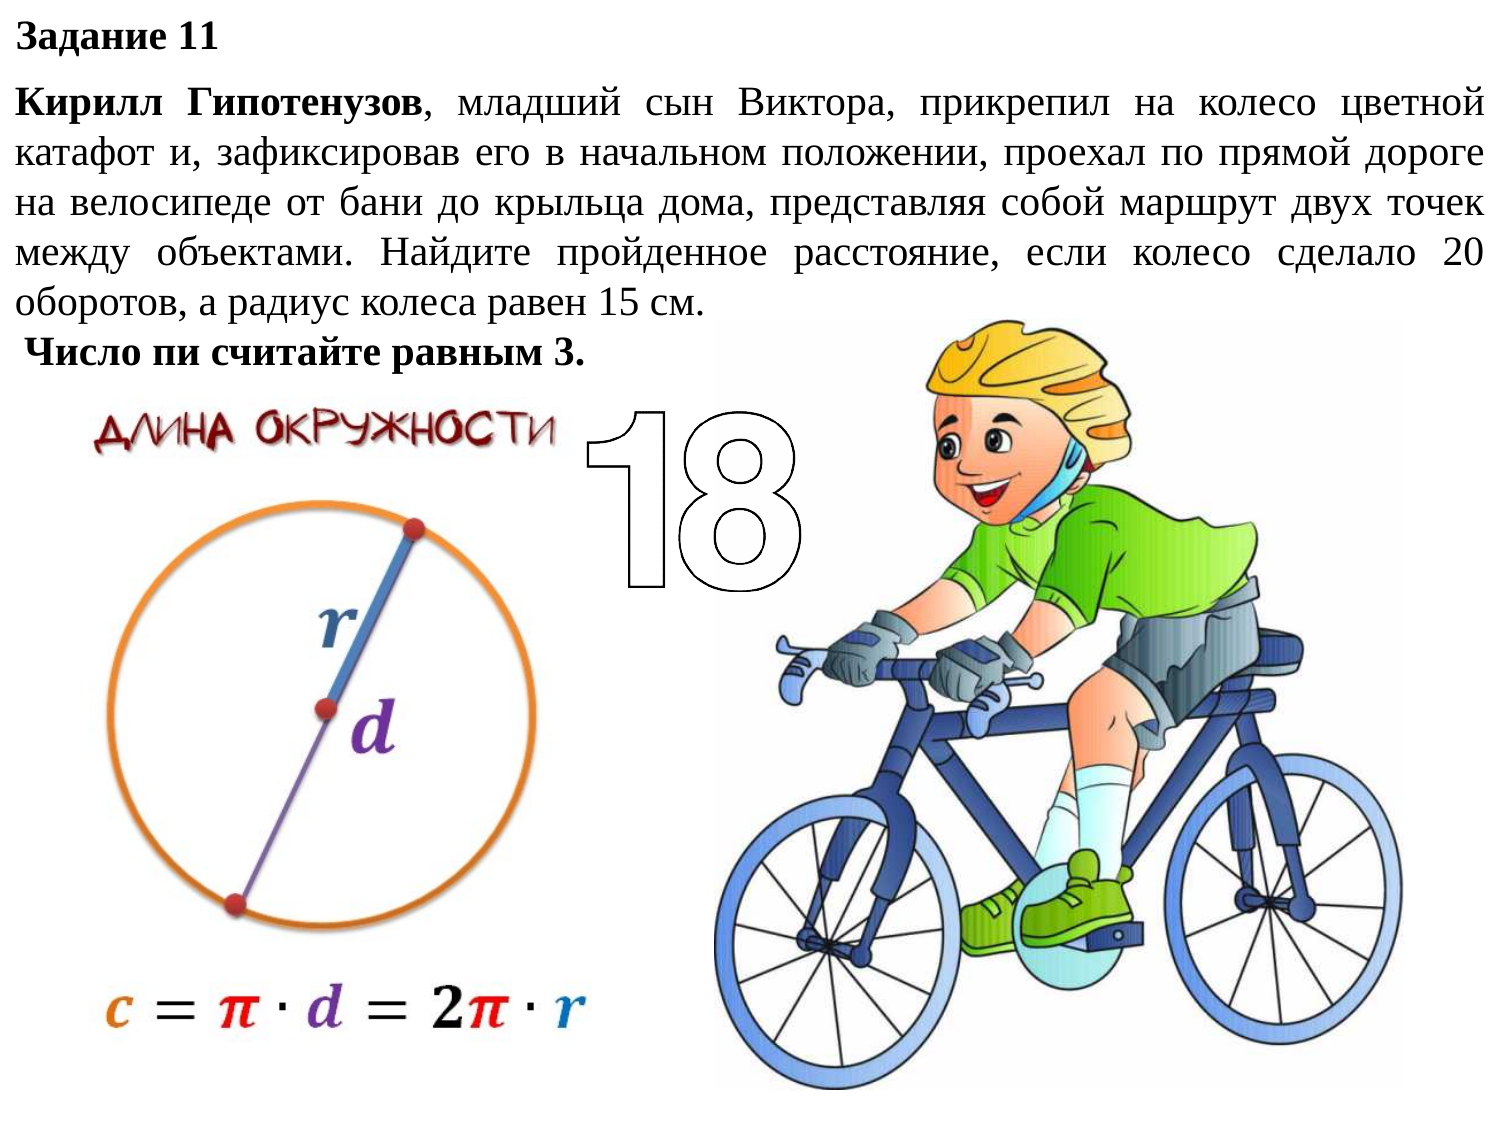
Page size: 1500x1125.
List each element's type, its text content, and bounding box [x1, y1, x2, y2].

text_box Кирилл Гипотенузов, младший сын Виктора, прикрепил на колесо цветной катафот и, зафиксировав его в начальном положении, проехал по прямой дороге на велосипеде от бани до крыльца дома, представляя собой маршрут двух точек между объектами. Найдите пройденное расстояние, если колесо сделало 20 оборотов, а радиус колеса равен 15 см. Число пи считайте равным 3. [0, 66, 1500, 382]
picture [88, 318, 1404, 1090]
text_box Задание 11 [0, 0, 246, 65]
